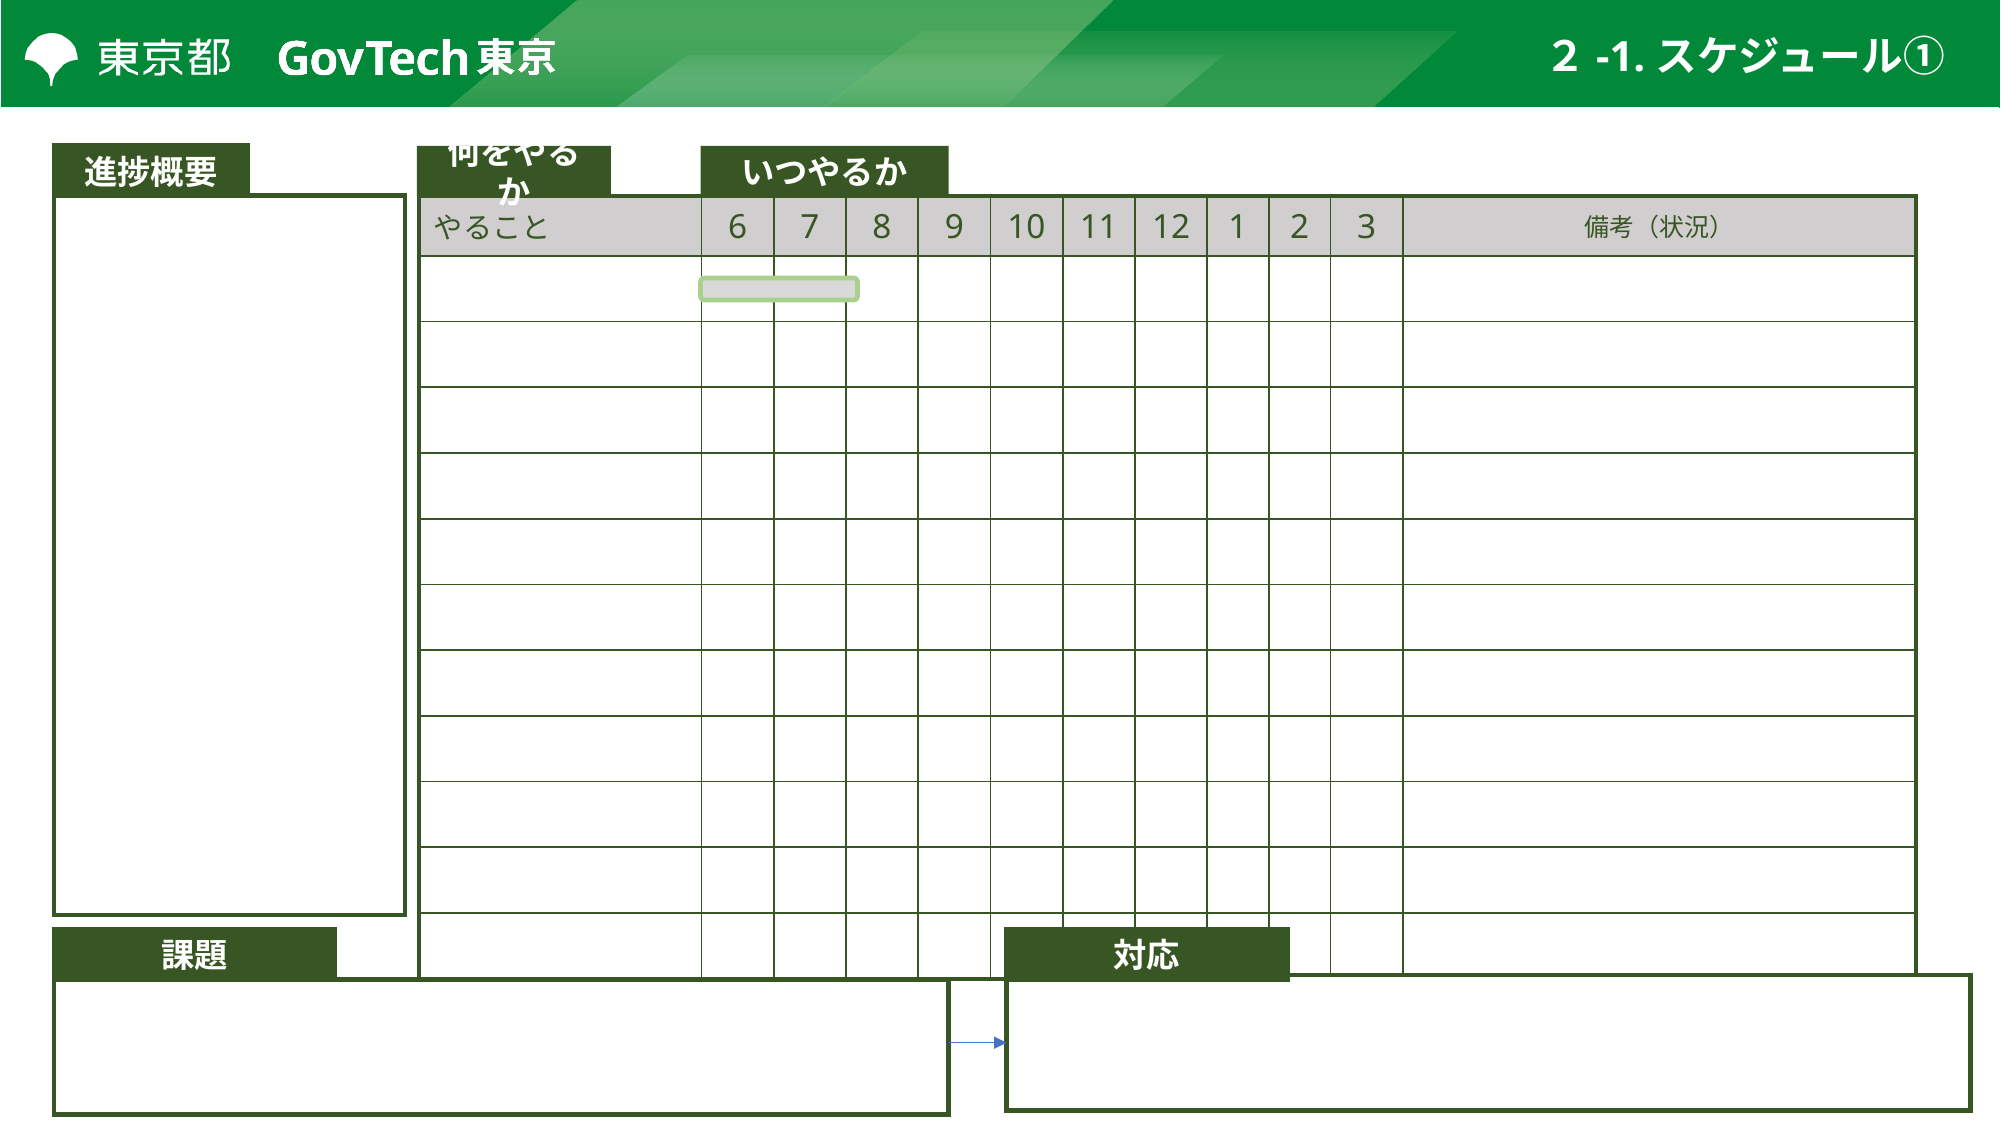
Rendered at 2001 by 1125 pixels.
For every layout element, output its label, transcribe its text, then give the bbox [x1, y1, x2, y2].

table_cell [1270, 257, 1330, 321]
table_cell [991, 717, 1062, 781]
table_cell [1064, 717, 1134, 781]
table_cell [702, 848, 773, 912]
table_cell [1064, 848, 1134, 912]
table_cell [1404, 914, 1914, 974]
table_cell [1404, 388, 1914, 452]
table_cell [991, 454, 1062, 518]
table_cell [775, 388, 845, 452]
table_cell [1136, 914, 1206, 928]
table_cell [775, 322, 845, 386]
table_cell [1270, 848, 1330, 912]
table_cell [919, 322, 990, 386]
table_cell [847, 914, 917, 977]
table_cell [1331, 388, 1402, 452]
table_cell [1064, 585, 1134, 649]
table_cell [1208, 520, 1268, 584]
table_cell [1208, 388, 1268, 452]
table_cell [421, 454, 701, 518]
table_header 3 [1331, 198, 1402, 255]
table_cell [1270, 585, 1330, 649]
picture [24, 33, 230, 86]
table_cell [775, 454, 845, 518]
table_cell [847, 651, 917, 715]
table_cell [775, 585, 845, 649]
table_cell [991, 848, 1062, 912]
text_box いつやるか [700, 145, 950, 197]
table_cell [1136, 782, 1206, 846]
table_cell [775, 301, 845, 321]
text_box 課題 [53, 928, 336, 980]
table_header 10 [991, 198, 1062, 255]
table_cell [1404, 322, 1914, 386]
table_cell [1136, 651, 1206, 715]
table_cell [1136, 388, 1206, 452]
table_cell [421, 585, 701, 649]
table_cell [1064, 651, 1134, 715]
table_cell [702, 257, 773, 277]
table_cell [702, 520, 773, 584]
table_cell [919, 388, 990, 452]
table_cell [1270, 454, 1330, 518]
table_cell [1208, 454, 1268, 518]
table_cell [702, 651, 773, 715]
table_header 11 [1064, 198, 1134, 255]
text_box [53, 195, 406, 916]
table_cell [1208, 322, 1268, 386]
table_cell [919, 257, 990, 321]
table_cell [847, 454, 917, 518]
table_cell [919, 914, 990, 977]
table_cell [702, 454, 773, 518]
table_cell [1136, 520, 1206, 584]
table_cell [1208, 651, 1268, 715]
table_cell [775, 717, 845, 781]
table_cell [1136, 848, 1206, 912]
table_cell [1331, 322, 1402, 386]
table_cell [847, 782, 917, 846]
table_cell [775, 914, 845, 977]
table_cell [1136, 585, 1206, 649]
text_box 対応 [1006, 928, 1288, 980]
table_cell [919, 651, 990, 715]
table_cell [1331, 914, 1402, 974]
table_header 備考（状況） [1404, 198, 1914, 255]
table_cell [919, 782, 990, 846]
table_header 8 [847, 198, 917, 255]
table_cell [991, 585, 1062, 649]
table_cell [1136, 717, 1206, 781]
table_cell [991, 651, 1062, 715]
table_header 2 [1270, 198, 1330, 255]
table_cell [1064, 454, 1134, 518]
title ２-1.スケジュール① [639, 19, 1945, 96]
table_cell [1404, 782, 1914, 846]
table_header 9 [919, 198, 990, 255]
text_box 何をやるか [416, 145, 612, 197]
table_cell [1331, 585, 1402, 649]
table_cell [1270, 914, 1330, 974]
table_cell [1136, 322, 1206, 386]
table_cell [919, 848, 990, 912]
table_cell [421, 388, 701, 452]
table_header 1 [1208, 198, 1268, 255]
table_cell [847, 848, 917, 912]
table_cell [702, 717, 773, 781]
table_cell [702, 322, 773, 386]
table_cell [847, 585, 917, 649]
table_cell [1331, 520, 1402, 584]
table_cell [775, 848, 845, 912]
table_cell [991, 257, 1062, 321]
table_cell [421, 782, 701, 846]
table_cell [1404, 585, 1914, 649]
table_cell [775, 257, 845, 276]
table_cell [991, 322, 1062, 386]
table_cell [991, 388, 1062, 452]
text_box ◎鈴木係長 〇渡辺さん 〇田中さん [1006, 974, 1972, 1111]
table_cell [702, 782, 773, 846]
table_cell [991, 520, 1062, 584]
table_cell [775, 520, 845, 584]
table_cell [1404, 848, 1914, 912]
table_cell [1331, 782, 1402, 846]
table_cell [1208, 257, 1268, 321]
table_cell [421, 257, 701, 321]
table_header 12 [1136, 198, 1206, 255]
table_header 7 [775, 198, 845, 255]
table_cell [1064, 388, 1134, 452]
table_cell [1270, 782, 1330, 846]
table_cell [421, 651, 701, 715]
table_cell [1331, 717, 1402, 781]
table_header やること [421, 198, 701, 255]
table_cell [1331, 848, 1402, 912]
table_cell [1064, 520, 1134, 584]
table_cell [1208, 717, 1268, 781]
table_cell [702, 585, 773, 649]
table_cell [1136, 454, 1206, 518]
table_cell [1270, 651, 1330, 715]
table_cell [1270, 717, 1330, 781]
text_box [53, 978, 950, 1116]
table_cell [775, 651, 845, 715]
table_cell [1331, 257, 1402, 321]
picture [273, 30, 559, 81]
table_cell [1208, 848, 1268, 912]
table_cell [1064, 914, 1134, 928]
table_cell [421, 520, 701, 584]
table_cell [919, 454, 990, 518]
table_cell [1064, 782, 1134, 846]
table_cell [847, 322, 917, 386]
table_cell [1404, 717, 1914, 781]
table_cell [1270, 388, 1330, 452]
table_cell [1404, 520, 1914, 584]
table_cell [702, 388, 773, 452]
table_cell [421, 717, 701, 781]
text_box [699, 276, 859, 301]
text_box 進捗概要 [53, 145, 249, 197]
table_cell [1136, 257, 1206, 321]
table_cell [919, 717, 990, 781]
table_cell [847, 520, 917, 584]
table_cell [847, 257, 917, 321]
table_cell [847, 717, 917, 781]
table_cell [919, 520, 990, 584]
table_cell [421, 848, 701, 912]
table_cell [1208, 914, 1268, 928]
table_cell [1064, 322, 1134, 386]
table_cell [421, 322, 701, 386]
table_cell [702, 914, 773, 977]
table_cell [1270, 520, 1330, 584]
table_cell [1404, 454, 1914, 518]
table_cell [1208, 585, 1268, 649]
table_cell [1064, 257, 1134, 321]
table_cell [991, 914, 1062, 977]
table_cell [421, 914, 701, 977]
table_cell [1331, 454, 1402, 518]
table_cell [1270, 322, 1330, 386]
table_cell [702, 301, 773, 321]
table_cell [1331, 651, 1402, 715]
table_cell [847, 388, 917, 452]
table_header 6 [702, 198, 773, 255]
table_cell [1404, 257, 1914, 321]
table_cell [1404, 651, 1914, 715]
table_cell [991, 782, 1062, 846]
table_cell [919, 585, 990, 649]
table_cell [1208, 782, 1268, 846]
table_cell [775, 782, 845, 846]
